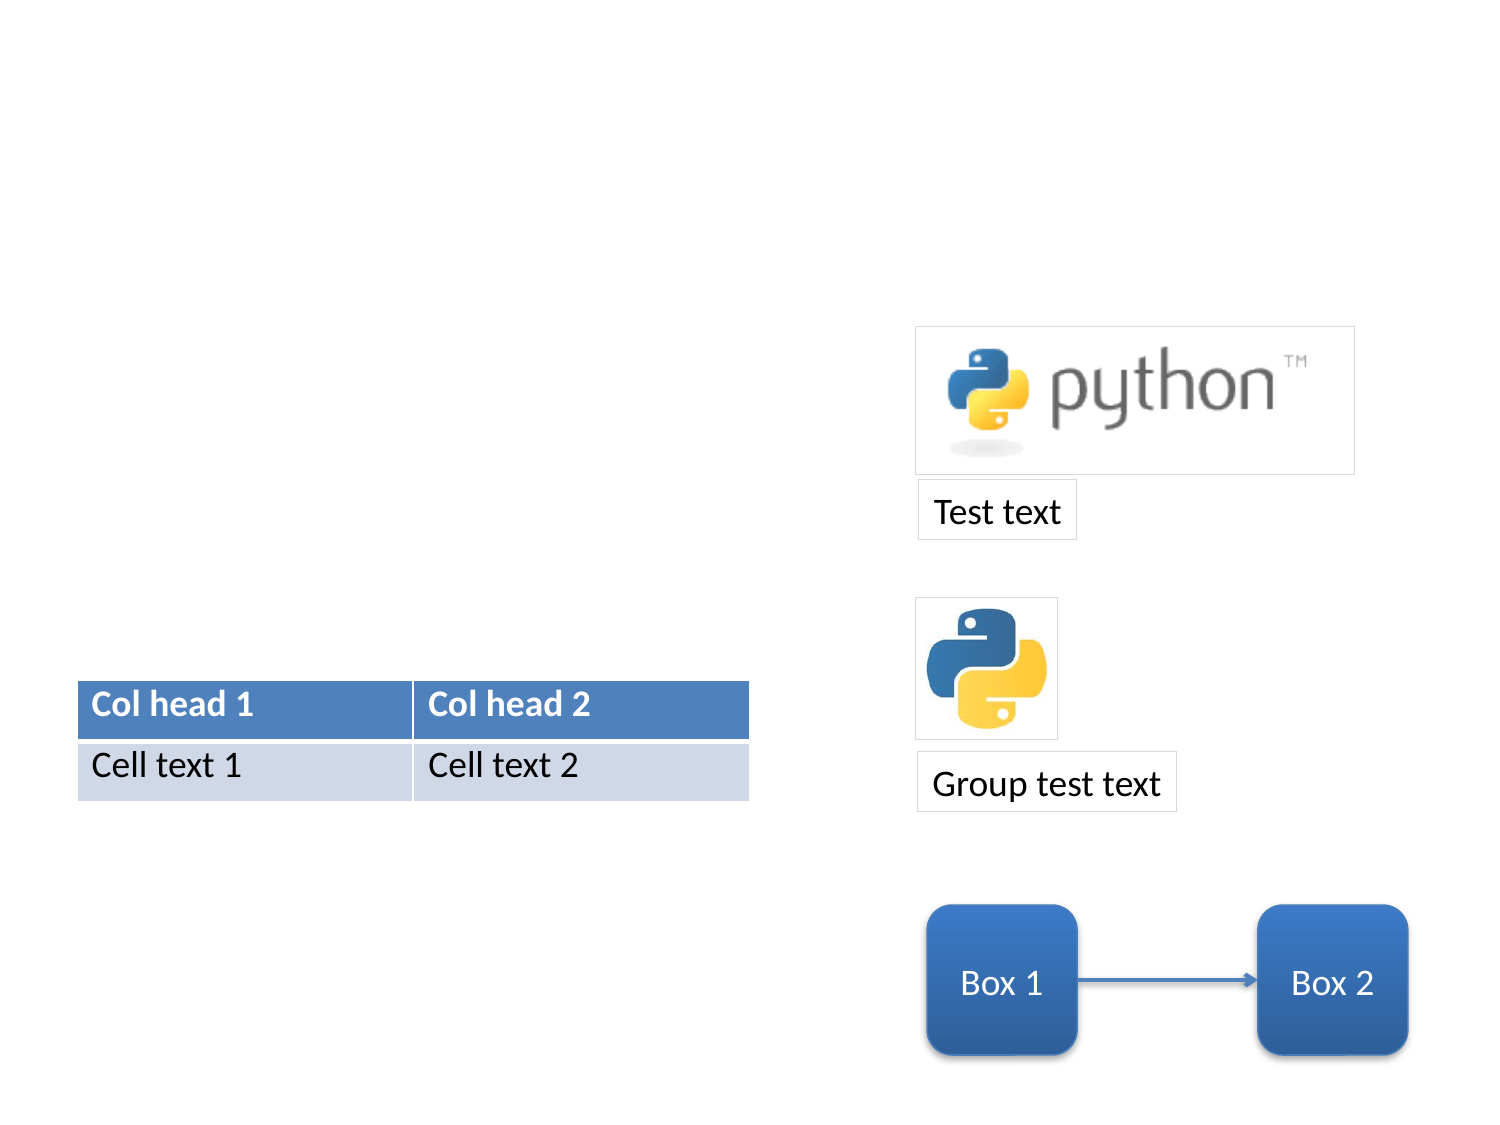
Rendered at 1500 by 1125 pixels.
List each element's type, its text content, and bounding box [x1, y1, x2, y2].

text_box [915, 597, 1180, 813]
picture [915, 326, 1356, 475]
table_header Col head 1 [78, 681, 412, 739]
table_cell Cell text 1 [78, 744, 412, 801]
table_cell Cell text 2 [414, 744, 749, 801]
text_box Test text [918, 483, 1077, 540]
table_header Col head 2 [414, 681, 749, 739]
text_box Box 2 [1257, 904, 1409, 1056]
text_box Box 1 [926, 904, 1078, 1056]
